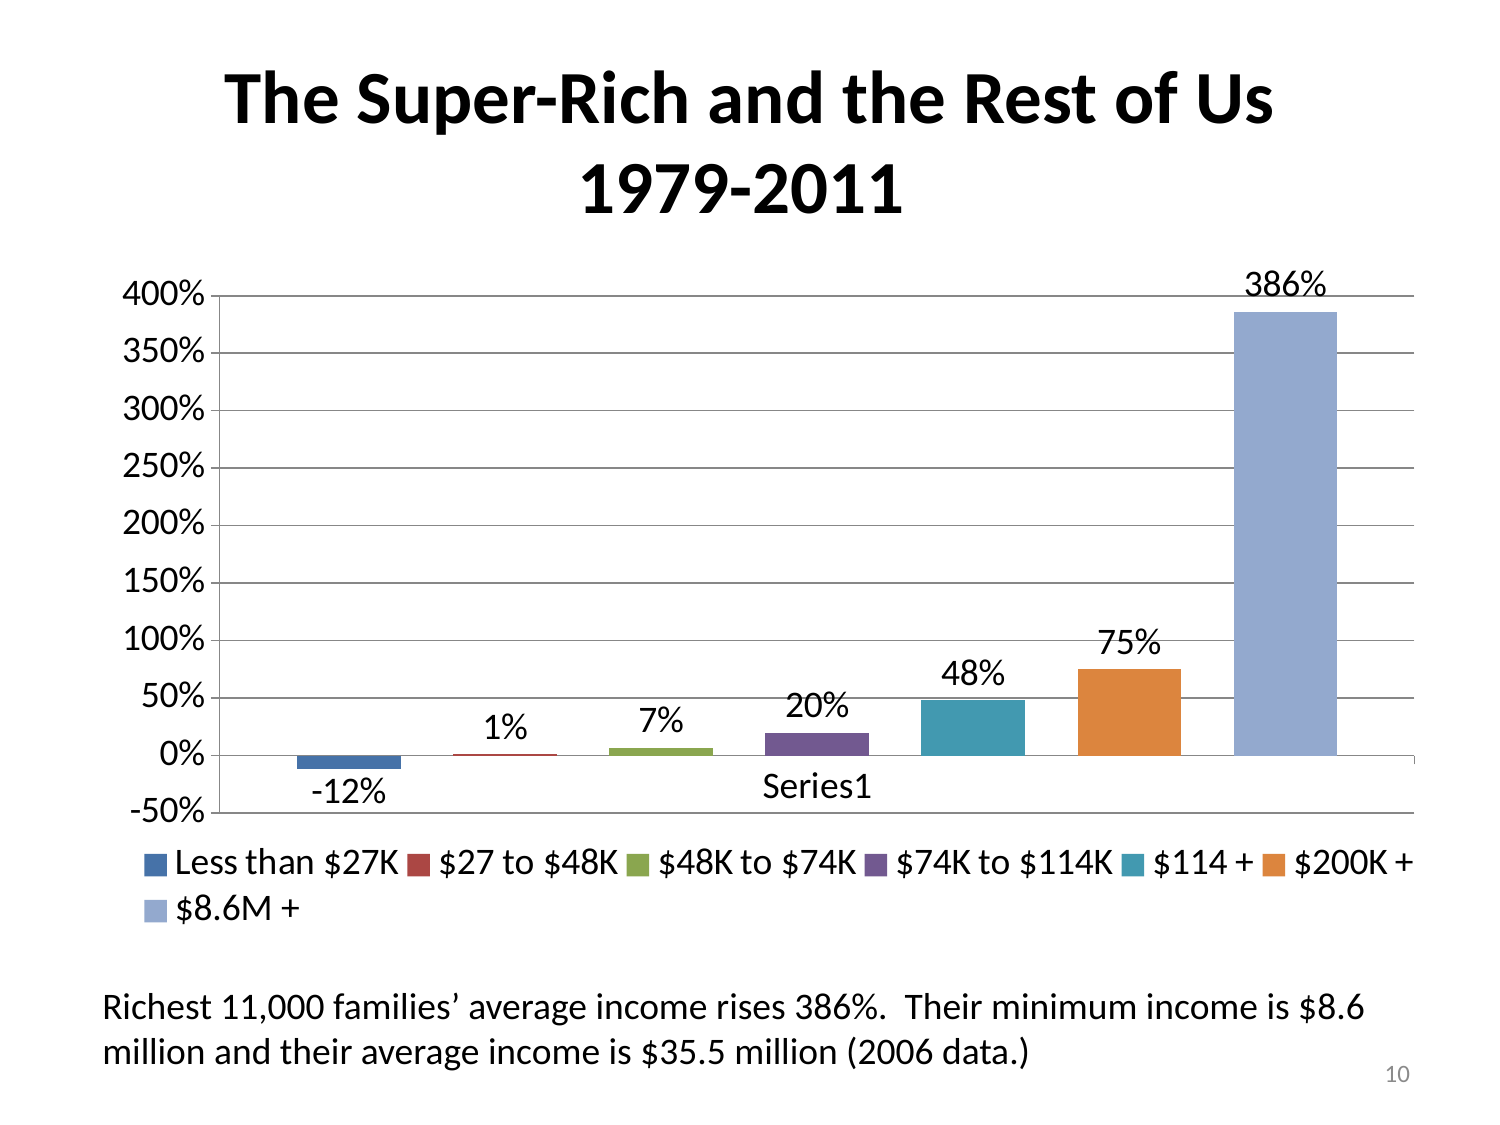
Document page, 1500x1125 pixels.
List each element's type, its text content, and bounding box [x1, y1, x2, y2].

text_box Richest 11,000 families’ average income rises 386%. Their minimum income is $8.6 million and their average income is $35.5 million (2006 data.) [87, 1013, 1413, 1080]
chart [87, 262, 1438, 1006]
title The Super-Rich and the Rest of Us 1979-2011 [75, 45, 1425, 233]
slide_number 10 [1074, 1042, 1425, 1103]
